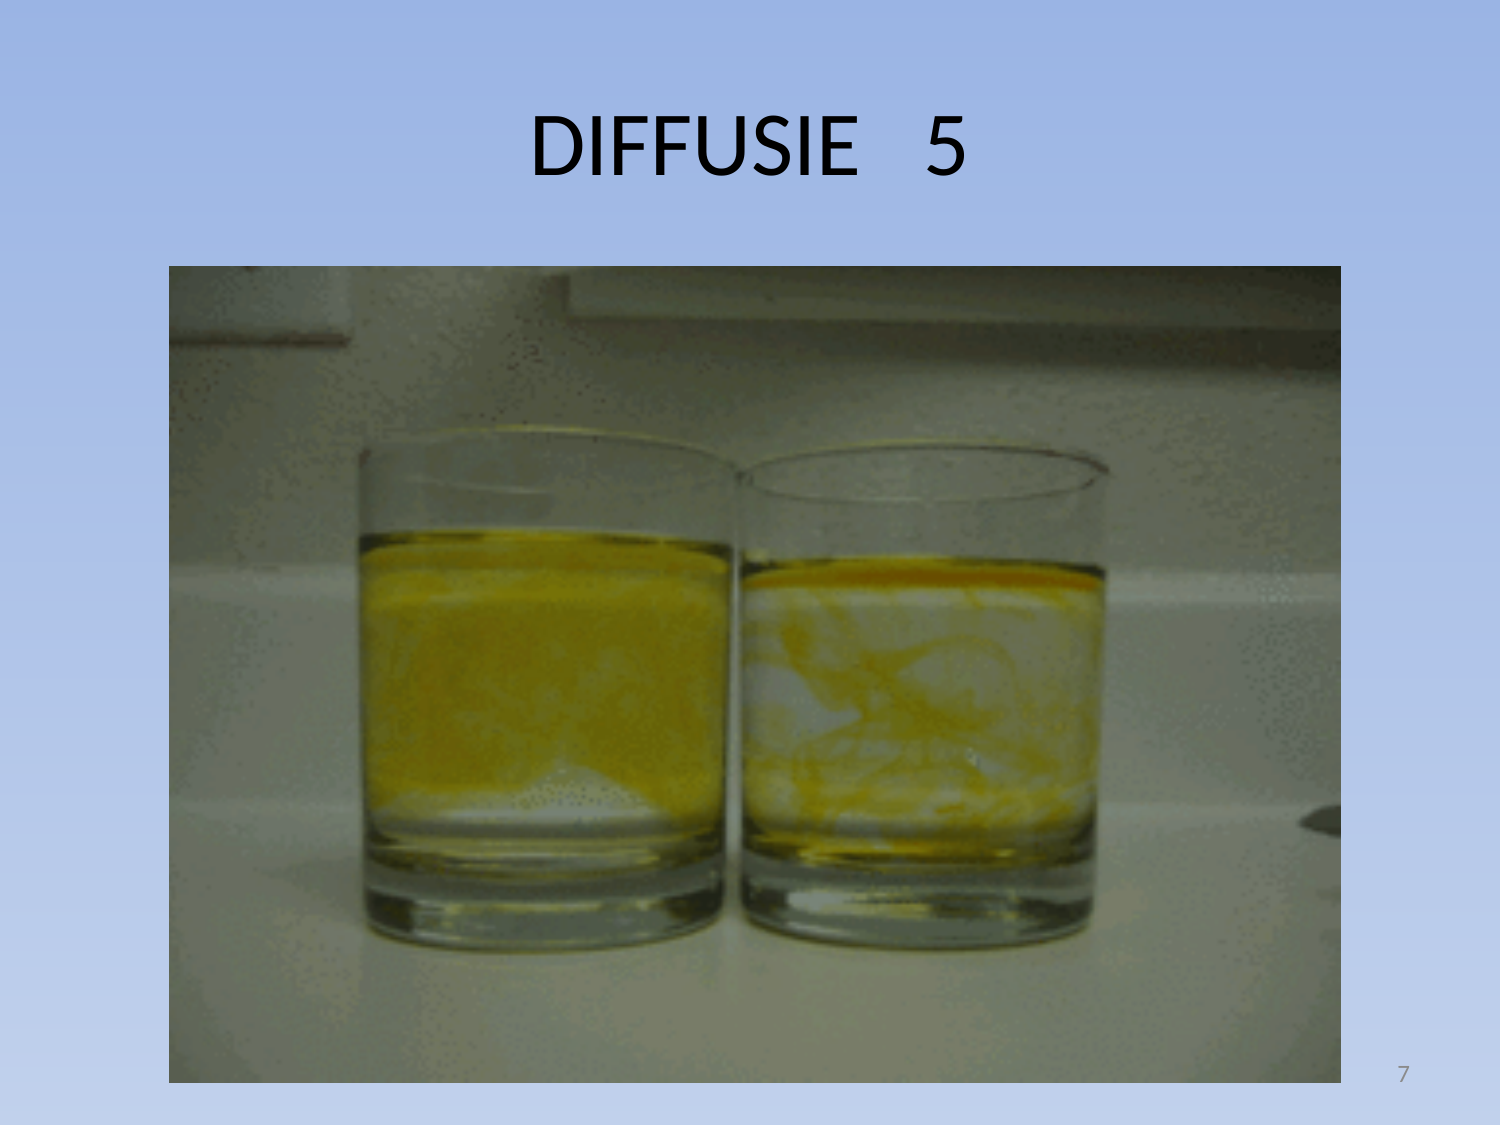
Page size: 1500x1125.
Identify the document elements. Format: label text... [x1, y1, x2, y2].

slide_number 7 [1074, 1042, 1425, 1103]
title DIFFUSIE 5 [75, 45, 1425, 233]
picture [168, 265, 1341, 1083]
